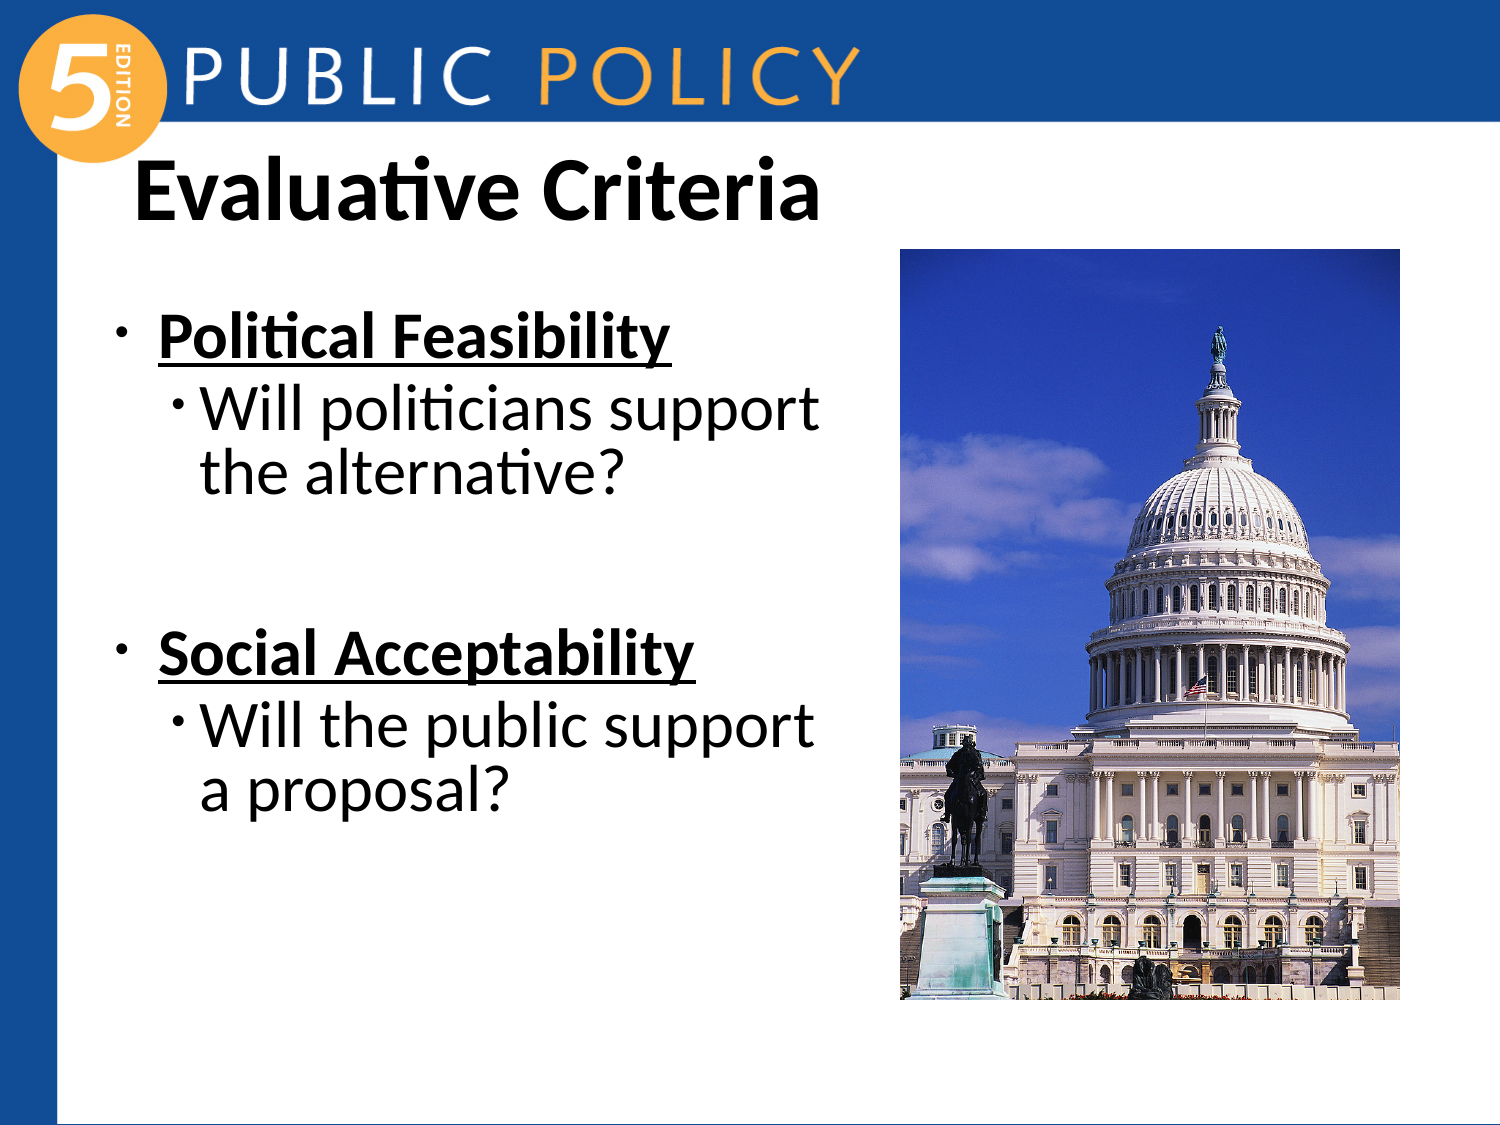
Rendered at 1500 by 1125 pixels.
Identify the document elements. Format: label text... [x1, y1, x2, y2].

list Political Feasibility Will politicians support the alternative? Social Acceptability Will the public support a proposal? [99, 299, 850, 988]
picture [0, 0, 1500, 1125]
title Evaluative Criteria [118, 82, 1413, 300]
